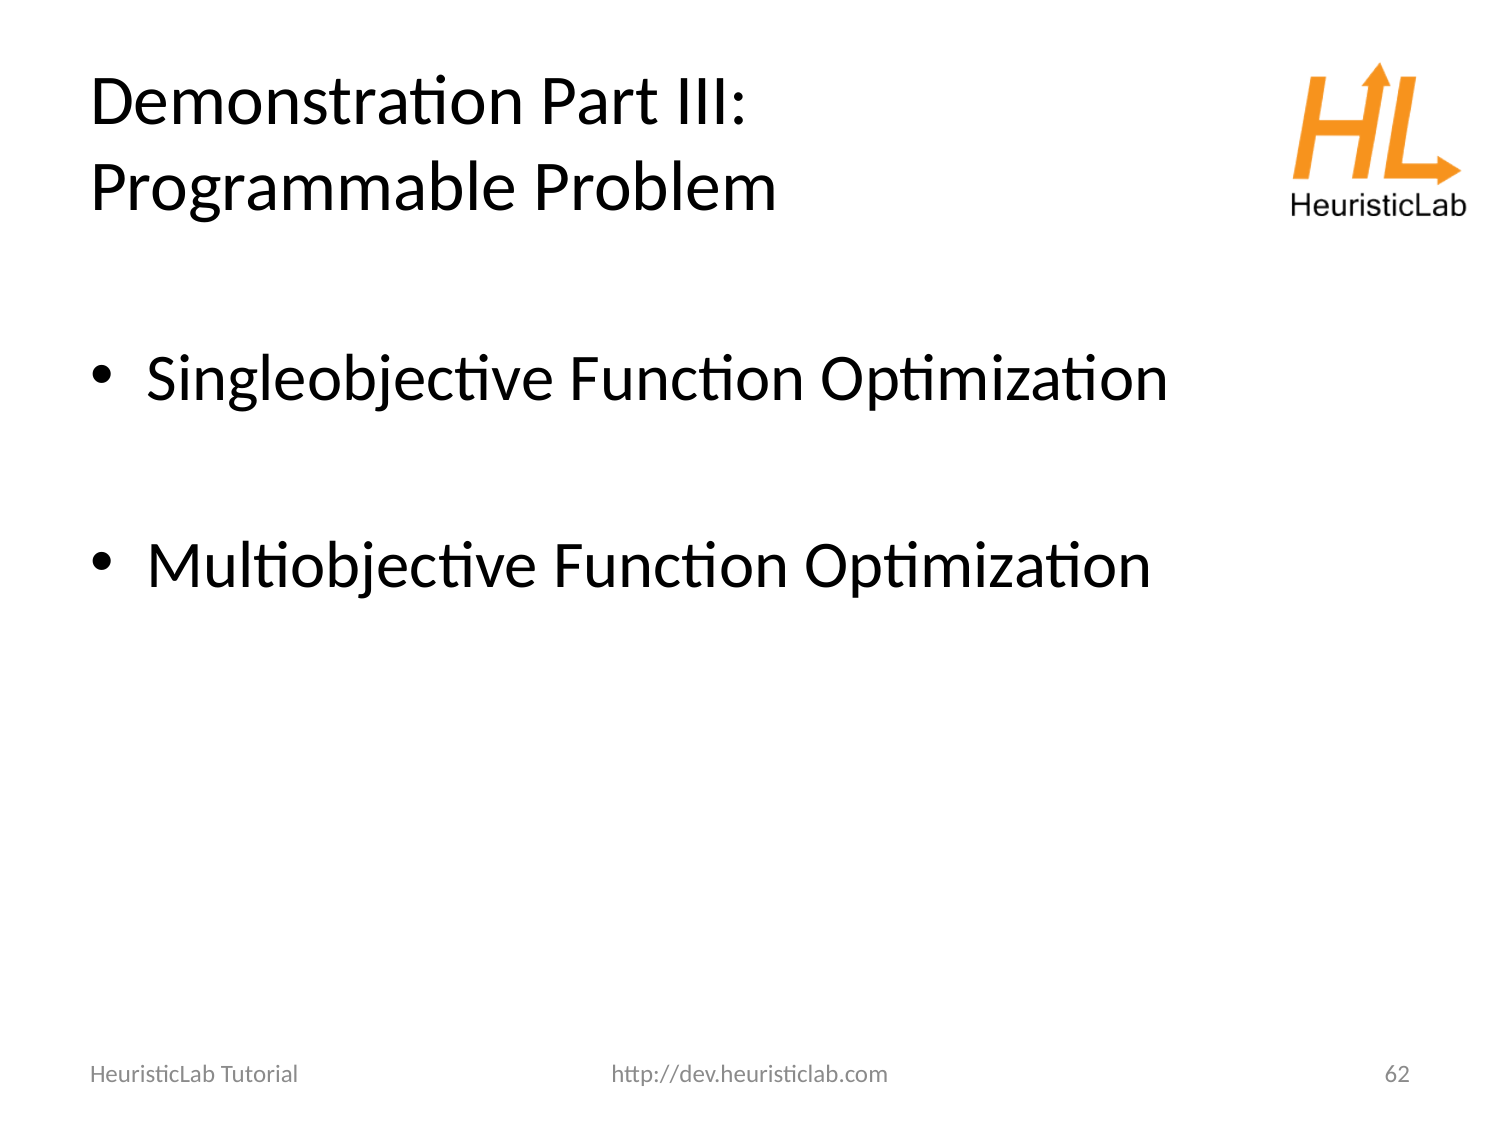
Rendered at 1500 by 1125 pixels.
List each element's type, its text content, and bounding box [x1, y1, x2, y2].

slide_number HeuristicLab Tutorial [75, 1042, 425, 1103]
picture [1281, 27, 1474, 244]
footer http://dev.heuristiclab.com [512, 1042, 988, 1103]
slide_number 62 [1074, 1042, 1425, 1103]
list Singleobjective Function Optimization Multiobjective Function Optimization [75, 262, 1425, 1005]
title Demonstration Part III: Programmable Problem [75, 45, 1282, 233]
